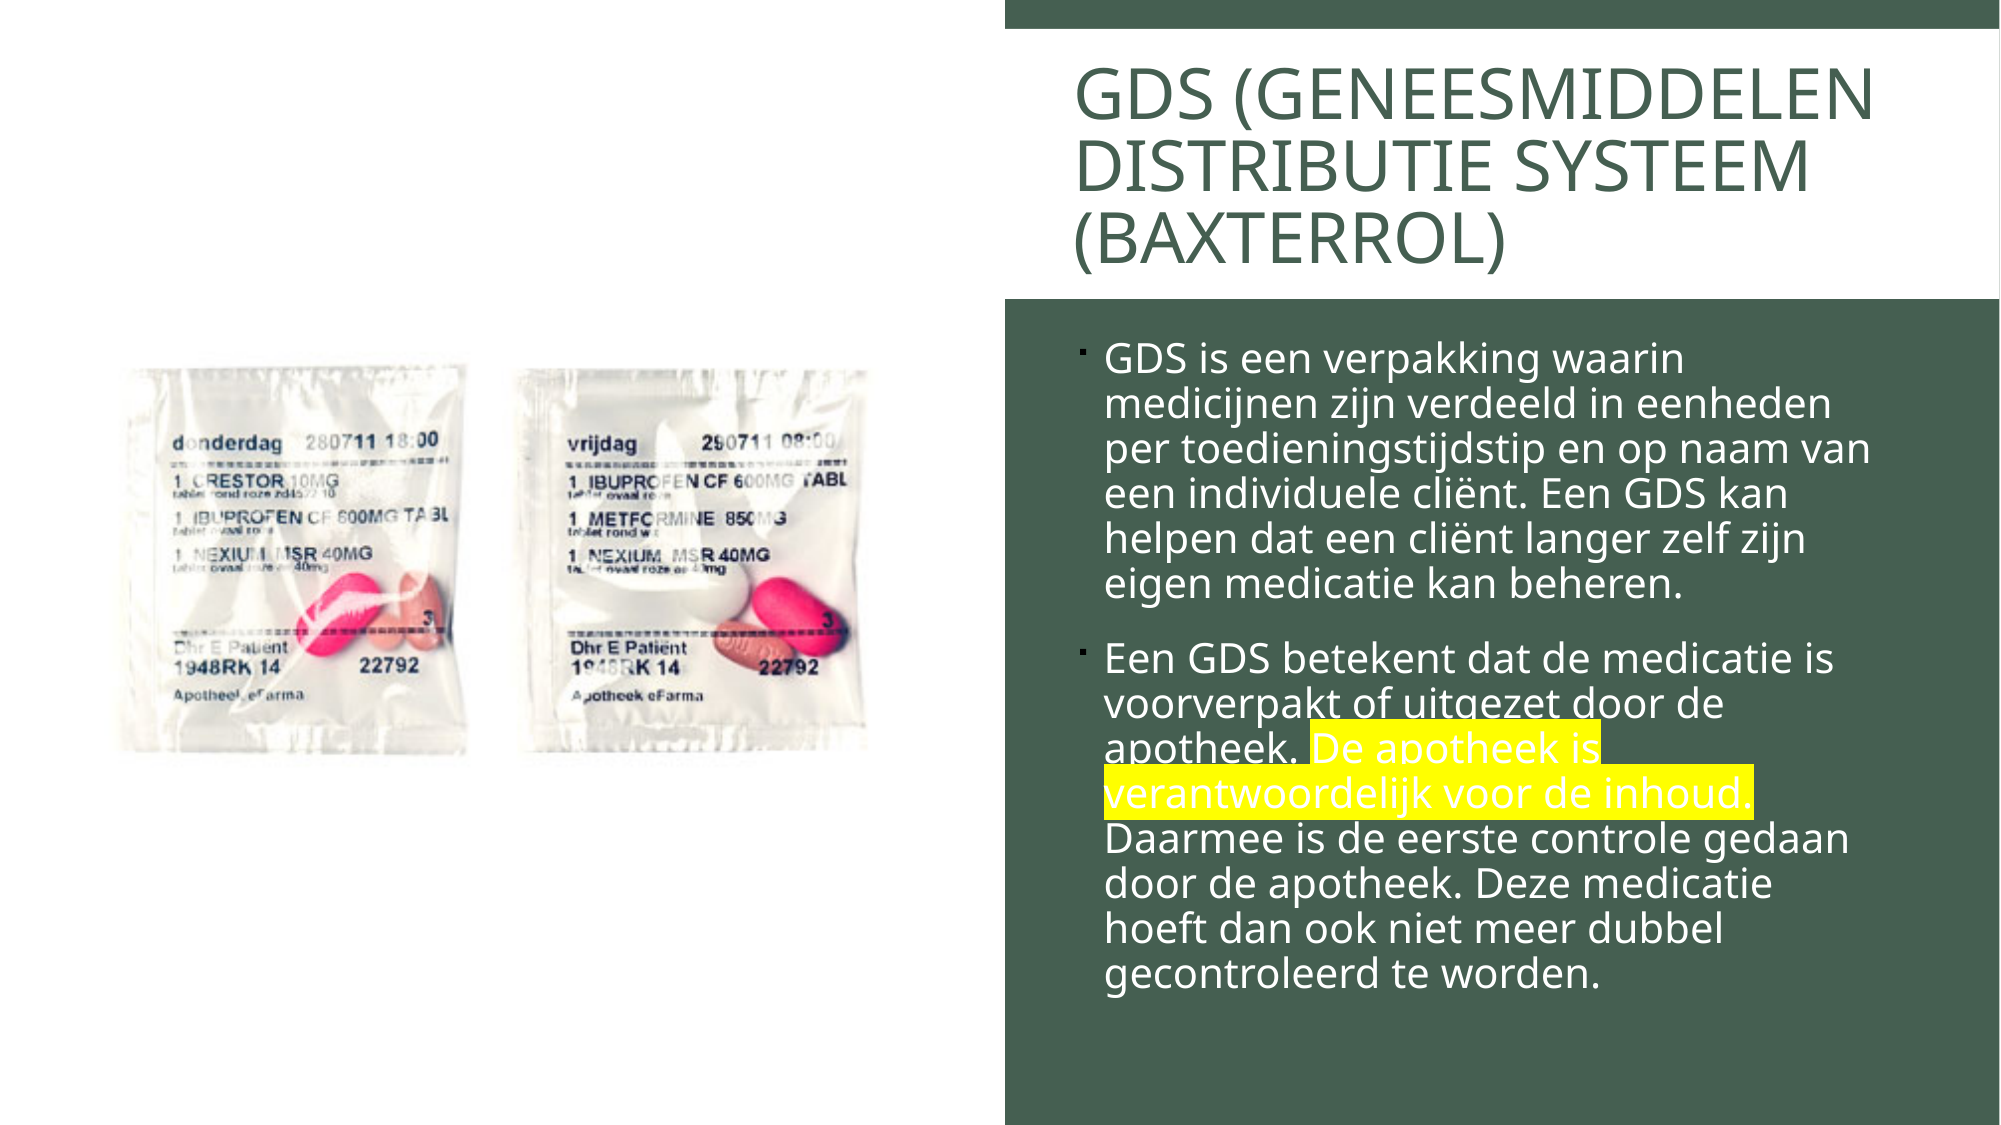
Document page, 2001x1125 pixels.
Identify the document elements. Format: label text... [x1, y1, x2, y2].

text_box [1003, 28, 2000, 300]
list GDS is een verpakking waarin medicijnen zijn verdeeld in eenheden per toedieningstijdstip en op naam van een individuele cliënt. Een GDS kan helpen dat een cliënt langer zelf zijn eigen medicatie kan beheren. Een GDS betekent dat de medicatie is voorverpakt of uitgezet door de apotheek. De apotheek is verantwoordelijk voor de inhoud. Daarmee is de eerste controle gedaan door de apotheek. Deze medicatie hoeft dan ook niet meer dubbel gecontroleerd te worden. [1058, 329, 1894, 1020]
picture [103, 336, 901, 782]
text_box [1006, 300, 2000, 1125]
text_box [1006, 0, 2000, 28]
title GDS (geneesmiddelen distributie systeem (baxterrol) [1058, 46, 1894, 295]
text_box [0, 0, 1006, 1125]
